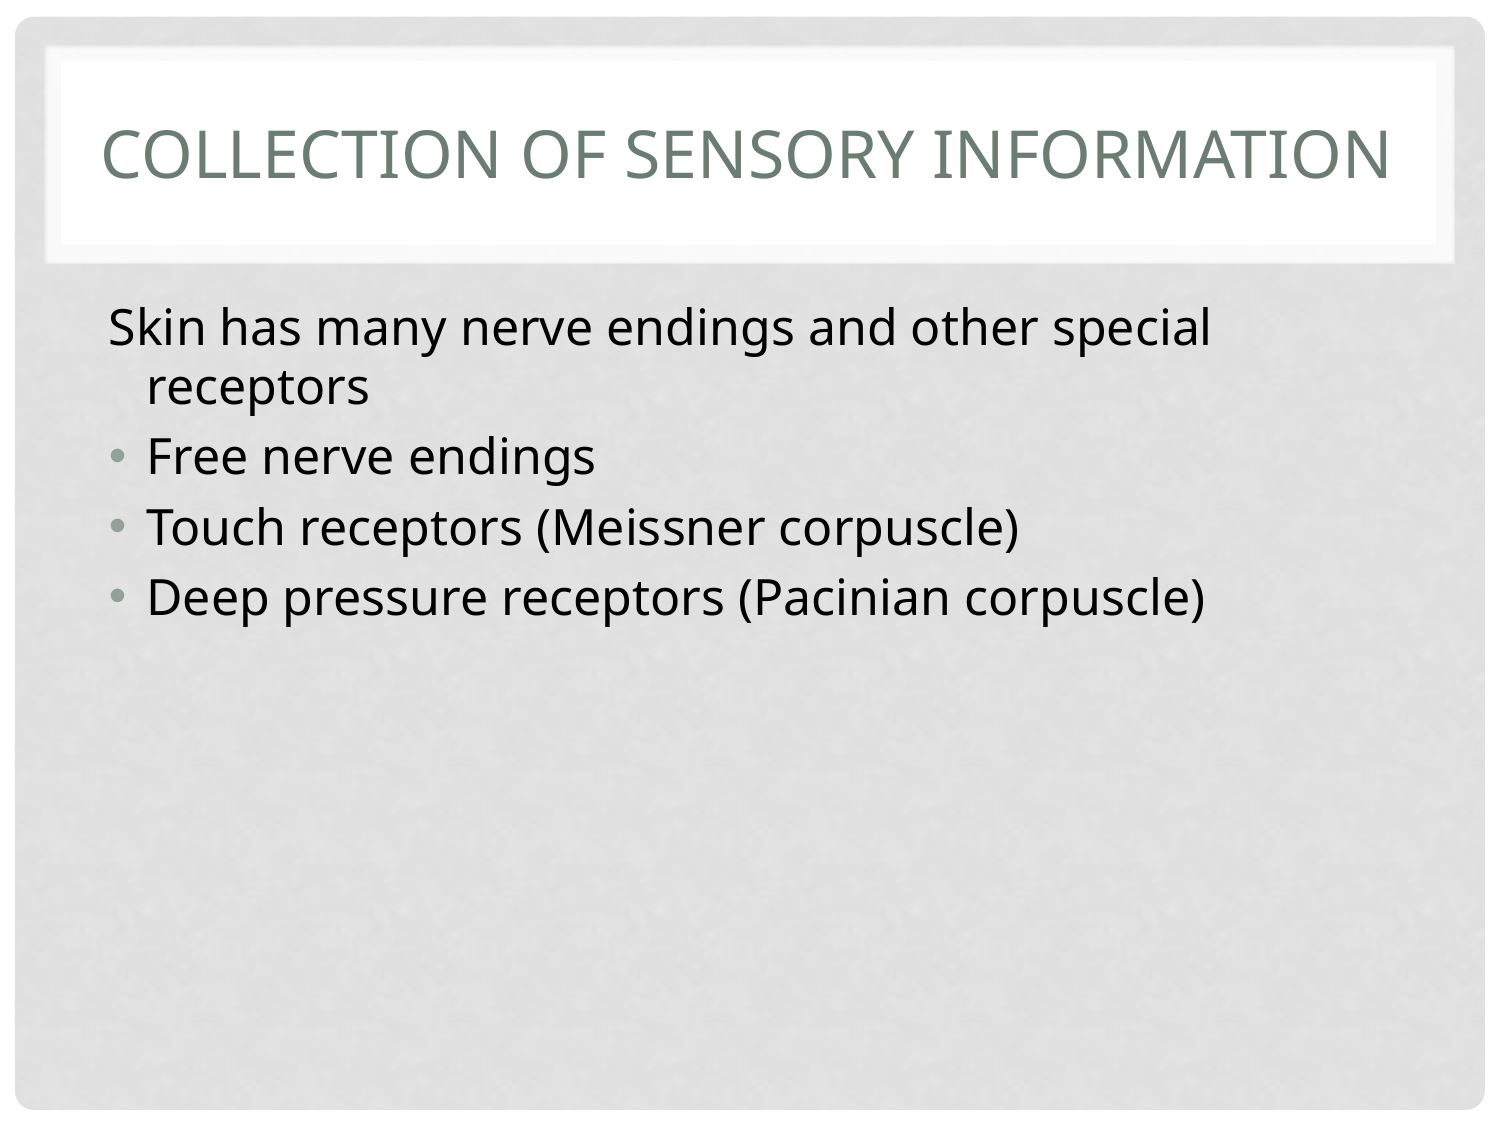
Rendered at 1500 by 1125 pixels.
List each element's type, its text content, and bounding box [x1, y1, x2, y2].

list Skin has many nerve endings and other special receptors Free nerve endings Touch receptors (Meissner corpuscle) Deep pressure receptors (Pacinian corpuscle) [75, 287, 1425, 1005]
title Collection of sensory information [69, 66, 1425, 238]
